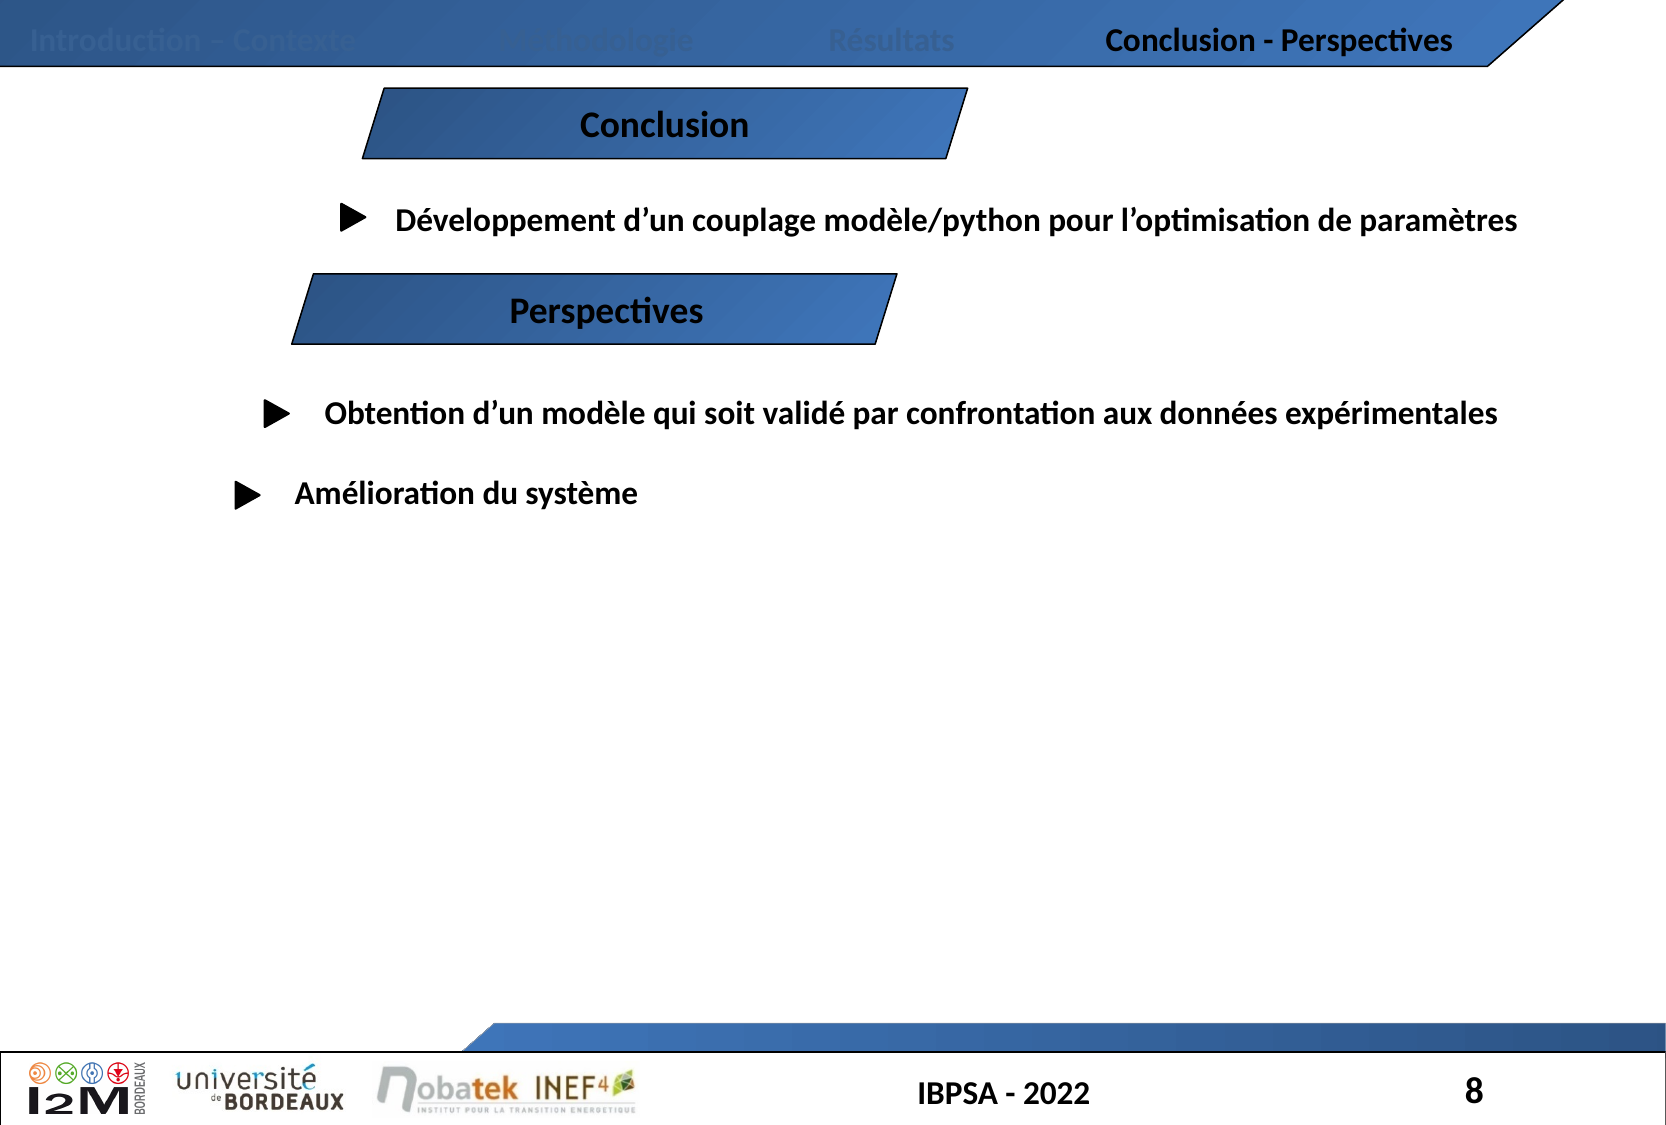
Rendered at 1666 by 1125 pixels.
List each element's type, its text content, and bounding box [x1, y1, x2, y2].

text_box [289, 271, 899, 347]
text_box [262, 398, 291, 429]
text_box Perspectives [494, 278, 719, 339]
picture [159, 1053, 361, 1125]
text_box Conclusion [565, 93, 765, 153]
text_box [339, 201, 368, 233]
picture [372, 1061, 640, 1118]
text_box [233, 479, 262, 511]
text_box Introduction – Contexte Méthodologie Résultats Conclusion - Perspectives [14, 11, 1624, 66]
text_box 8 [1450, 1058, 1663, 1125]
picture [29, 1062, 145, 1114]
text_box Obtention d’un modèle qui soit validé par confrontation aux données expérimentales Amélioration du système [2, 343, 1651, 559]
text_box Développement d’un couplage modèle/python pour l’optimisation de paramètres [275, 190, 1576, 246]
text_box [360, 86, 970, 161]
